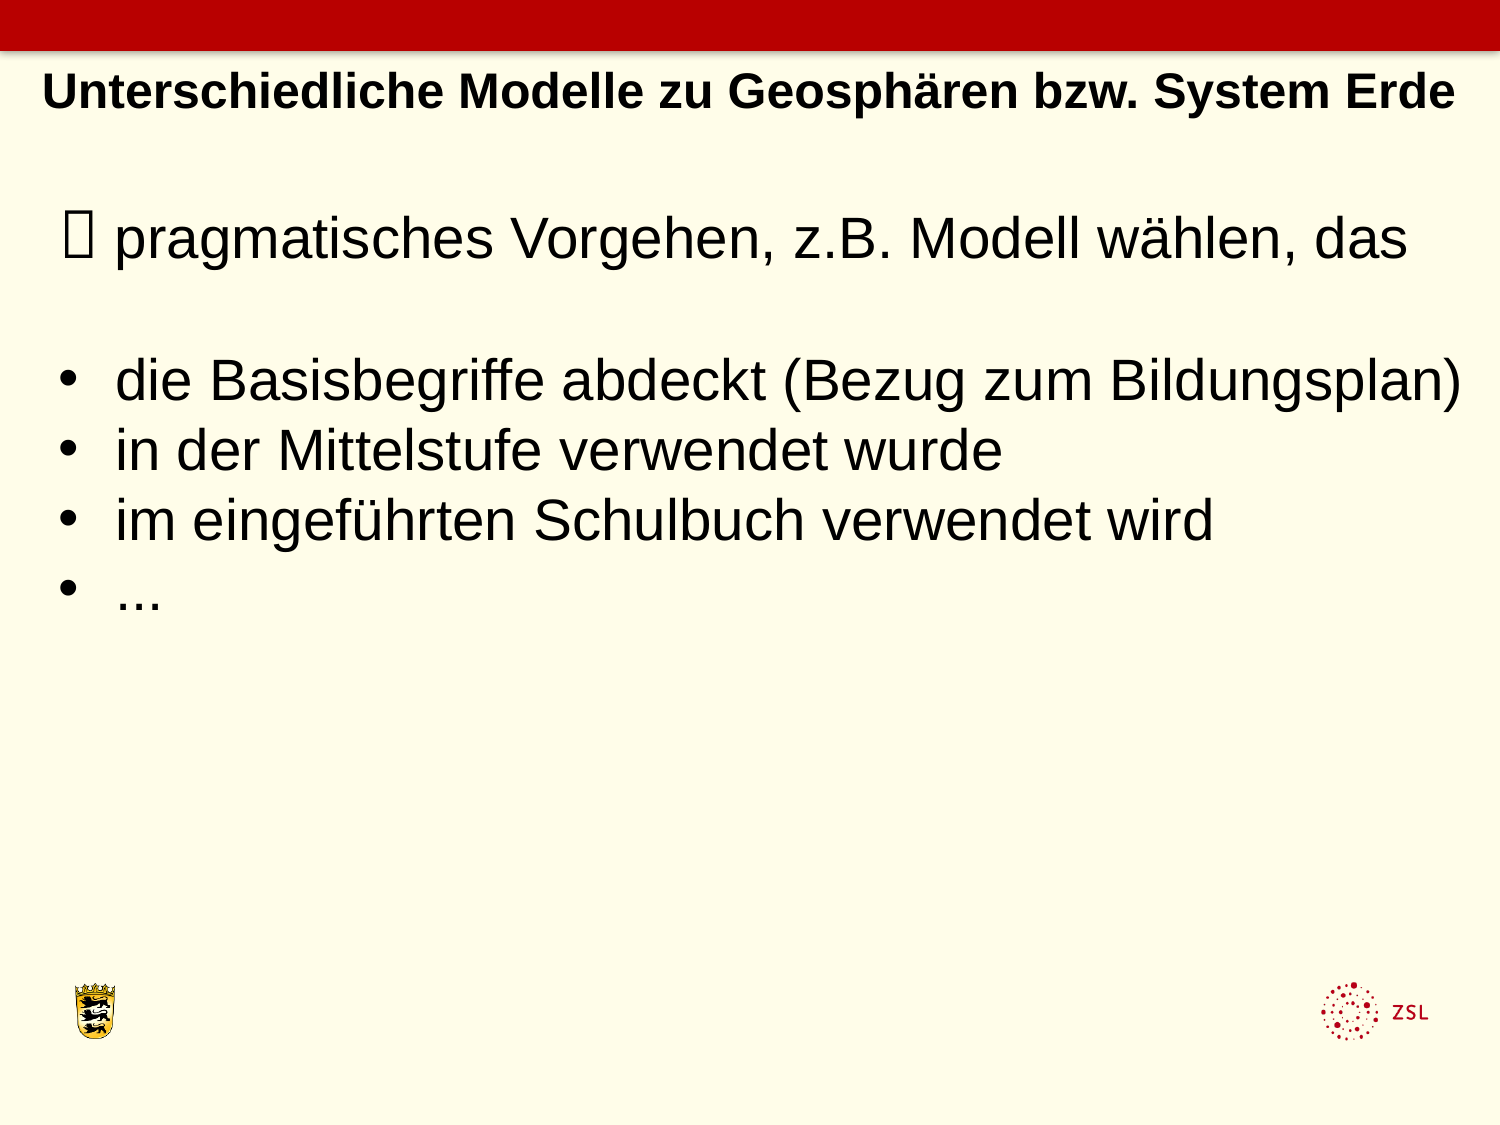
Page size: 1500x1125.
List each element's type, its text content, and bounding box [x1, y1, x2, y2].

picture [73, 981, 117, 1041]
text_box Unterschiedliche Modelle zu Geosphären bzw. System Erde [27, 51, 1473, 187]
text_box  pragmatisches Vorgehen, z.B. Modell wählen, das die Basisbegriffe abdeckt (Bezug zum Bildungsplan) in der Mittelstufe verwendet wurde im eingeführten Schulbuch verwendet wird ... [44, 184, 1481, 770]
picture [1320, 981, 1429, 1041]
